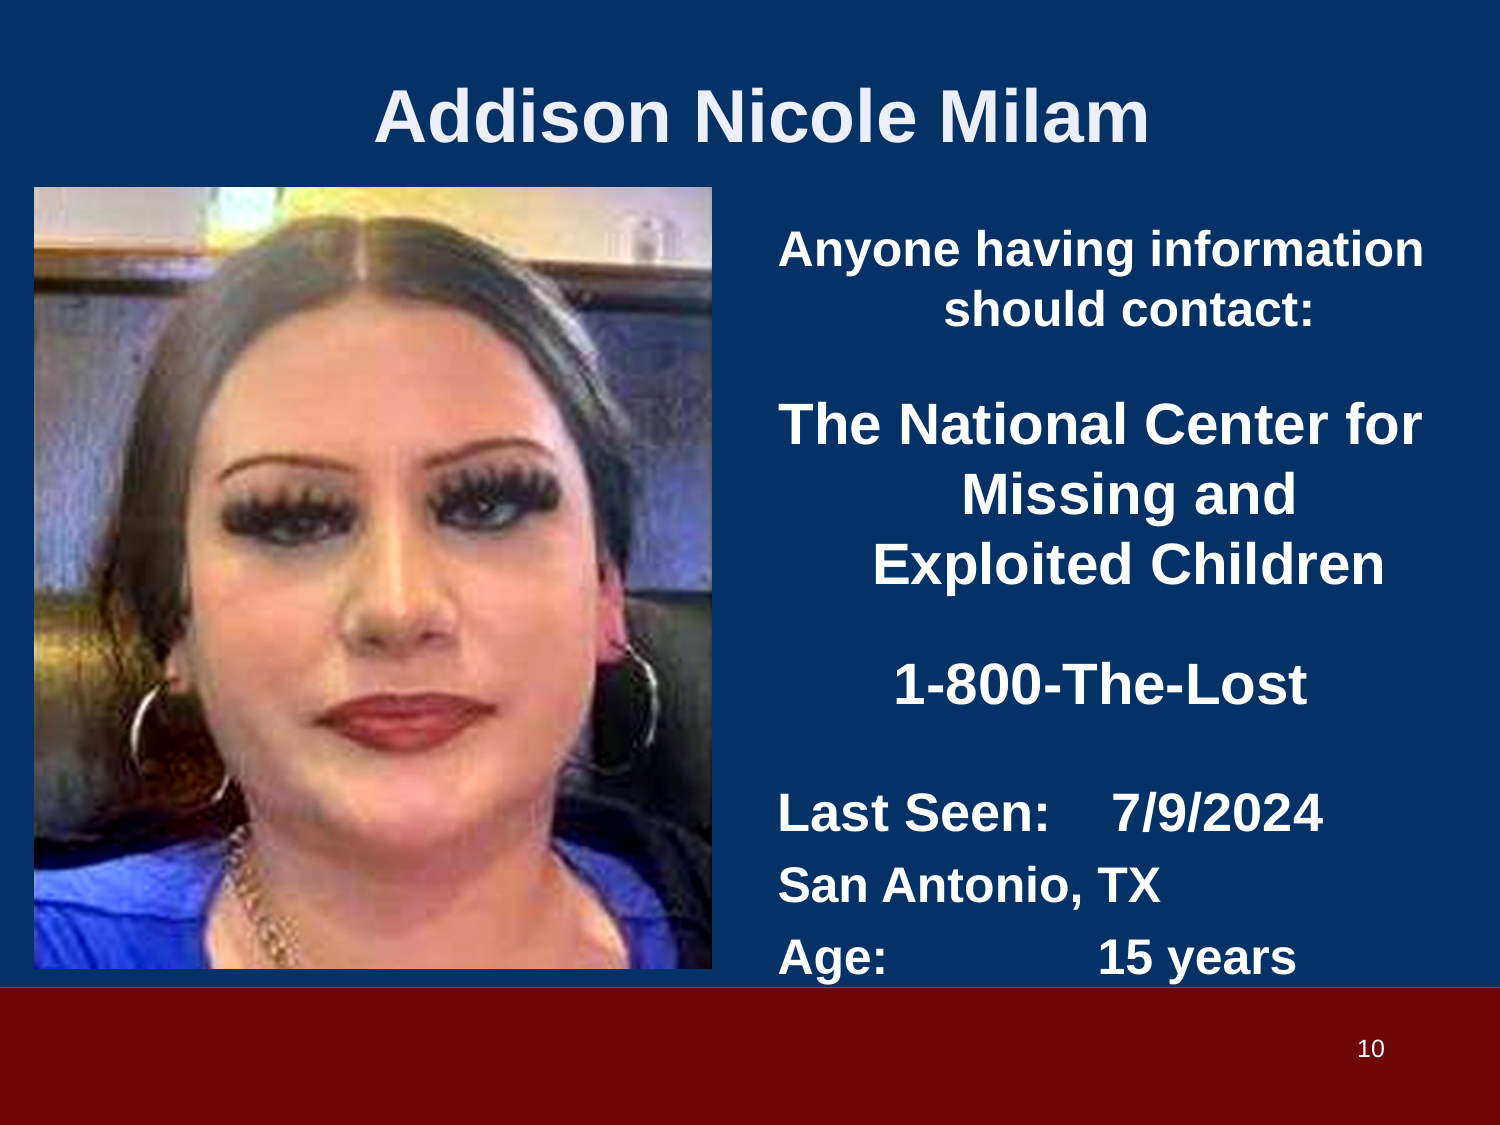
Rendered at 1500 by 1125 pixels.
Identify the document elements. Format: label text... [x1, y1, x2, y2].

picture [33, 187, 712, 969]
title Addison Nicole Milam [125, 37, 1400, 188]
list Anyone having information should contact: The National Center for Missing and Exploited Children 1-800-The-Lost Last Seen: 7/9/2024 San Antonio, TX Age: 15 years [762, 208, 1441, 990]
slide_number 10 [1087, 1025, 1400, 1100]
